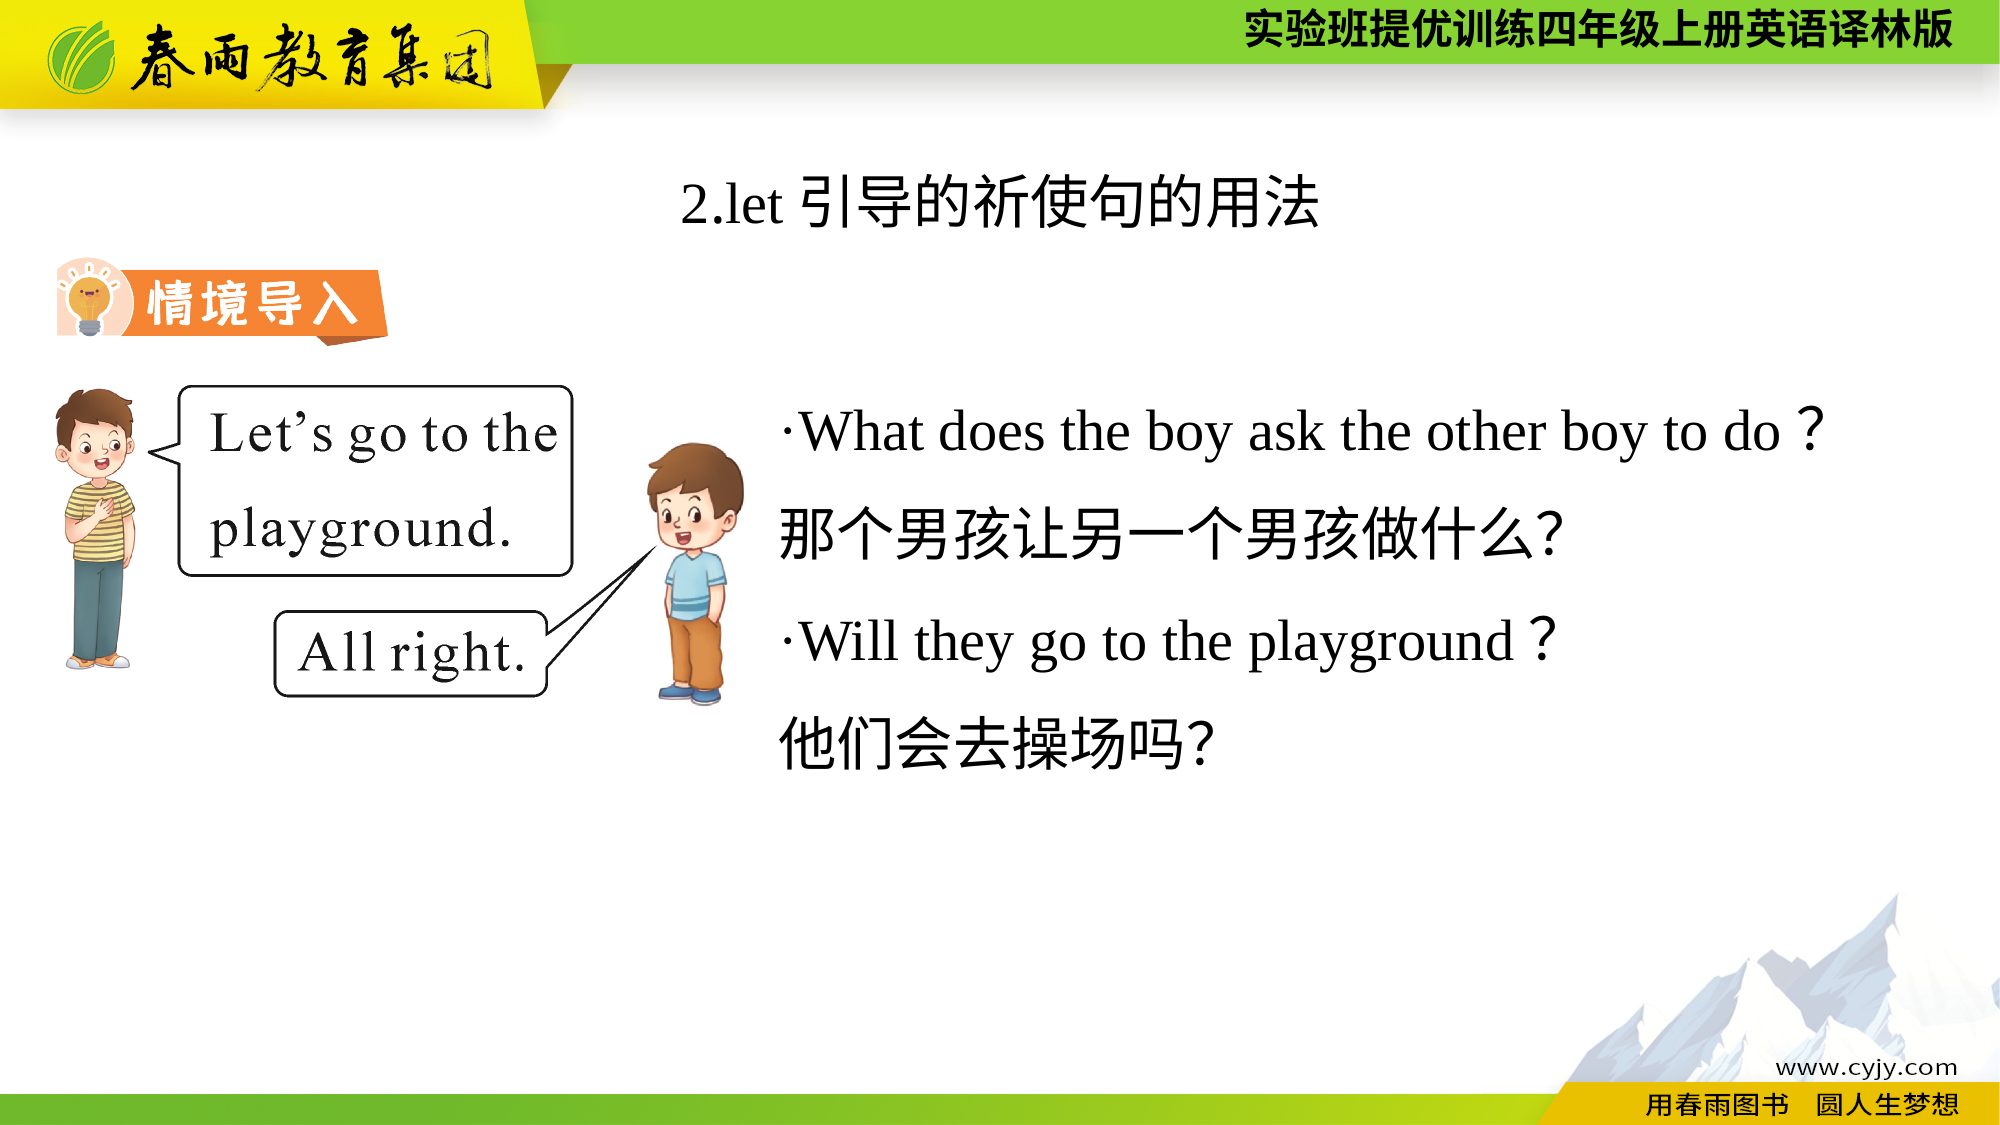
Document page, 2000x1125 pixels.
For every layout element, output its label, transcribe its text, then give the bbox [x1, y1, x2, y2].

picture [0, 0, 2000, 1125]
text_box ·What does the boy ask the other boy to do？ 那个男孩让另一个男孩做什么？ ·Will they go to the playground？ 他们会去操场吗？ [763, 349, 1944, 785]
list 2.let引导的祈使句的用法 [59, 122, 1944, 231]
